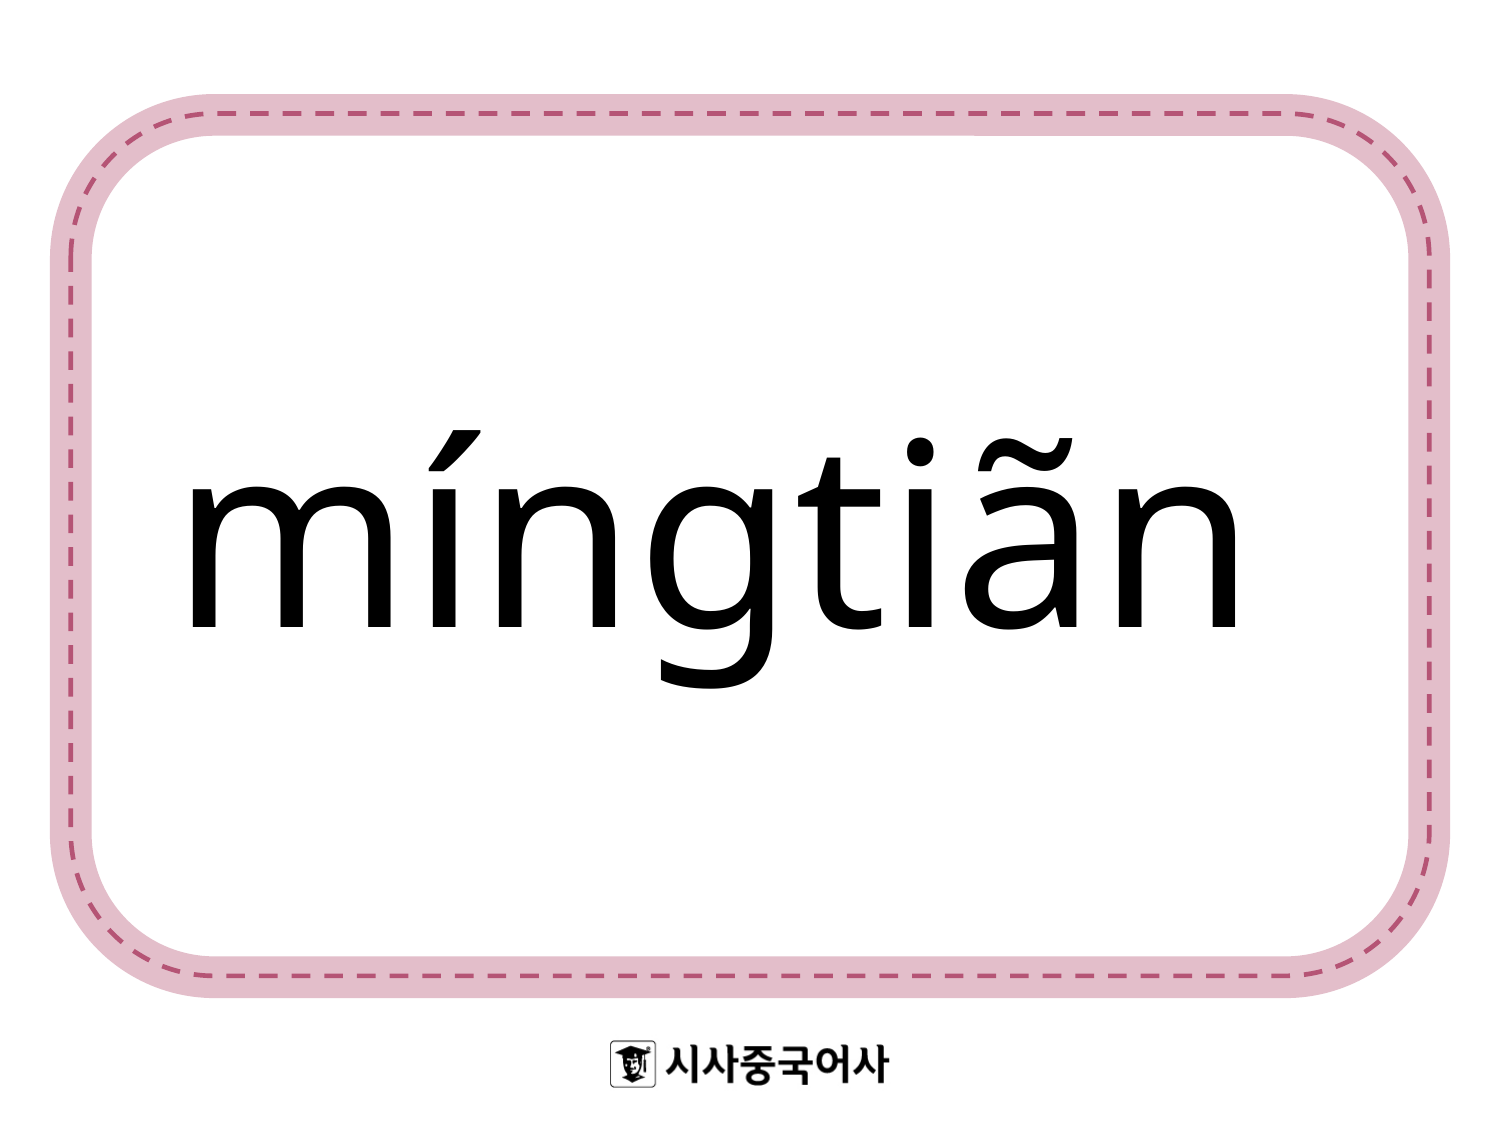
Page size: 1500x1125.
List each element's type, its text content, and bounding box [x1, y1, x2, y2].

picture [602, 1034, 898, 1094]
text_box míngtiãn [145, 189, 1354, 853]
